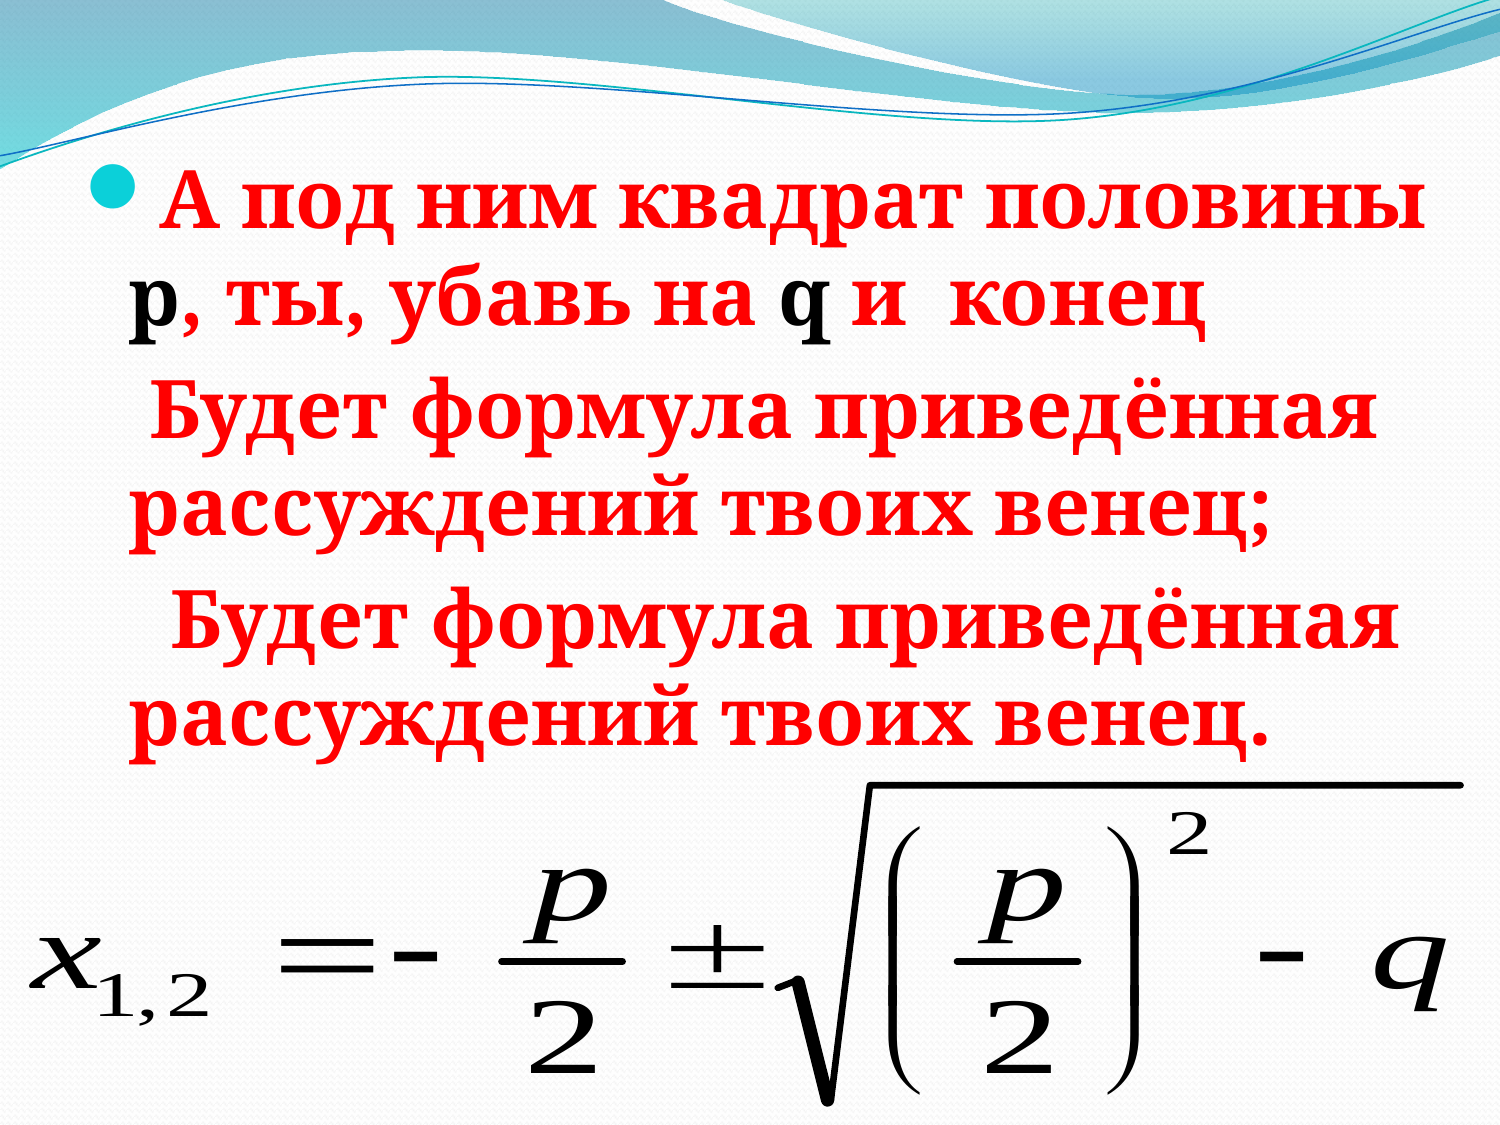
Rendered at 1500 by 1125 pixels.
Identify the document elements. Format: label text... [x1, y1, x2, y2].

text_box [0, 761, 1500, 1125]
list А под ним квадрат половины p, ты, убавь на q и конец Будет формула приведённая рассуждений твоих венец; Будет формула приведённая рассуждений твоих венец. [70, 140, 1444, 760]
